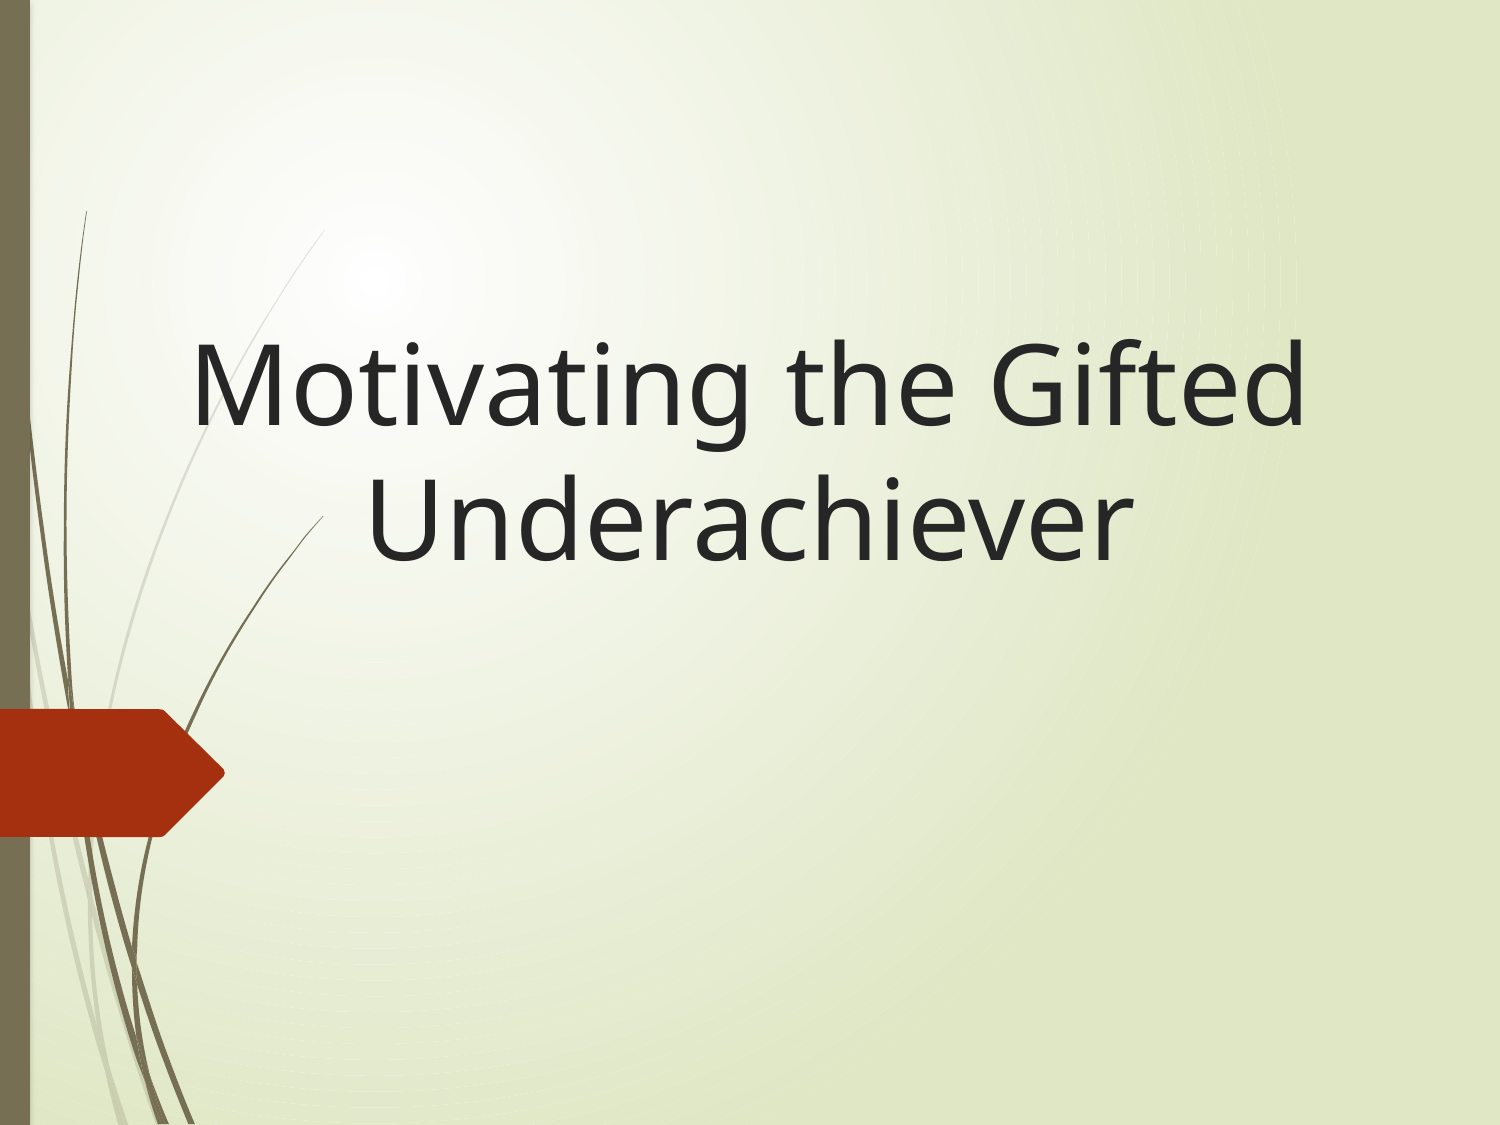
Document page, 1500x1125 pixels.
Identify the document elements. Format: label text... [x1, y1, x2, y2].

title Motivating the Gifted Underachiever [112, 162, 1388, 591]
